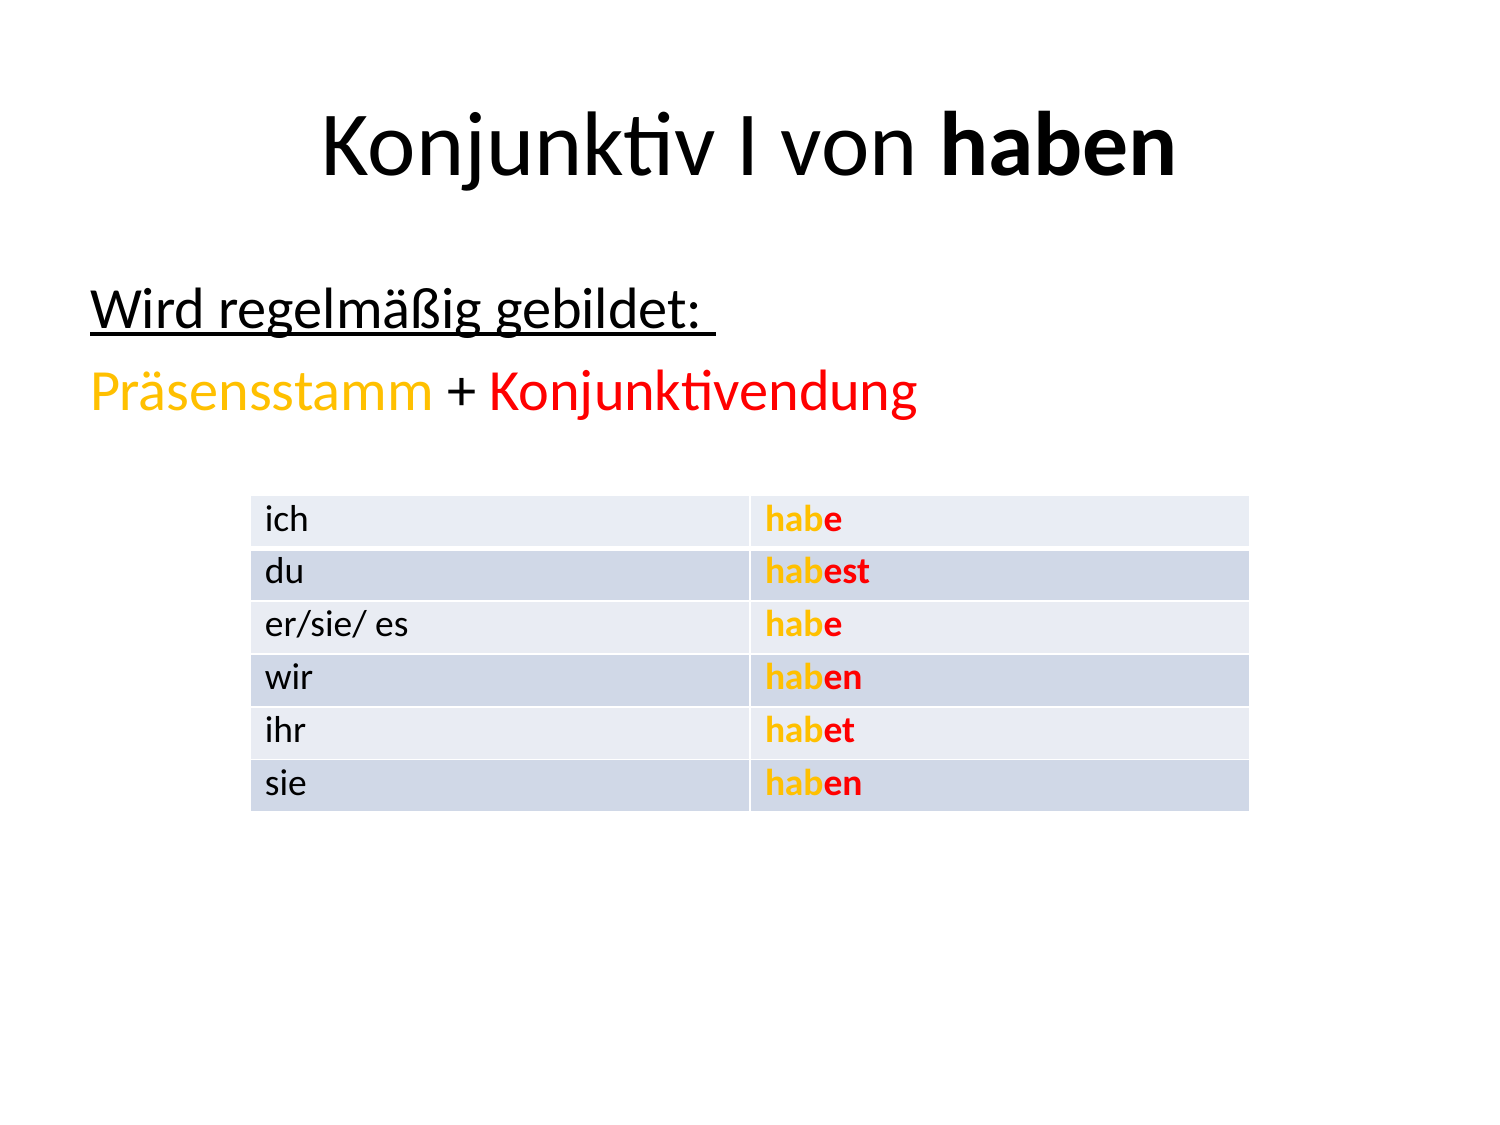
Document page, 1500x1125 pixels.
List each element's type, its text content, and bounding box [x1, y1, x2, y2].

table_cell haben [751, 655, 1249, 706]
table_cell sie [251, 760, 749, 811]
table_header habe [751, 496, 1249, 546]
table_cell wir [251, 655, 749, 706]
table_cell habe [751, 602, 1249, 653]
table_cell er/sie/ es [251, 602, 749, 653]
table_cell habest [751, 551, 1249, 600]
list Wird regelmäßig gebildet: Präsensstamm + Konjunktivendung [75, 262, 1425, 1005]
table_cell du [251, 551, 749, 600]
table_cell haben [751, 760, 1249, 811]
table_header ich [251, 496, 749, 546]
table_cell ihr [251, 708, 749, 759]
table_cell habet [751, 708, 1249, 759]
title Konjunktiv I von haben [75, 45, 1425, 233]
